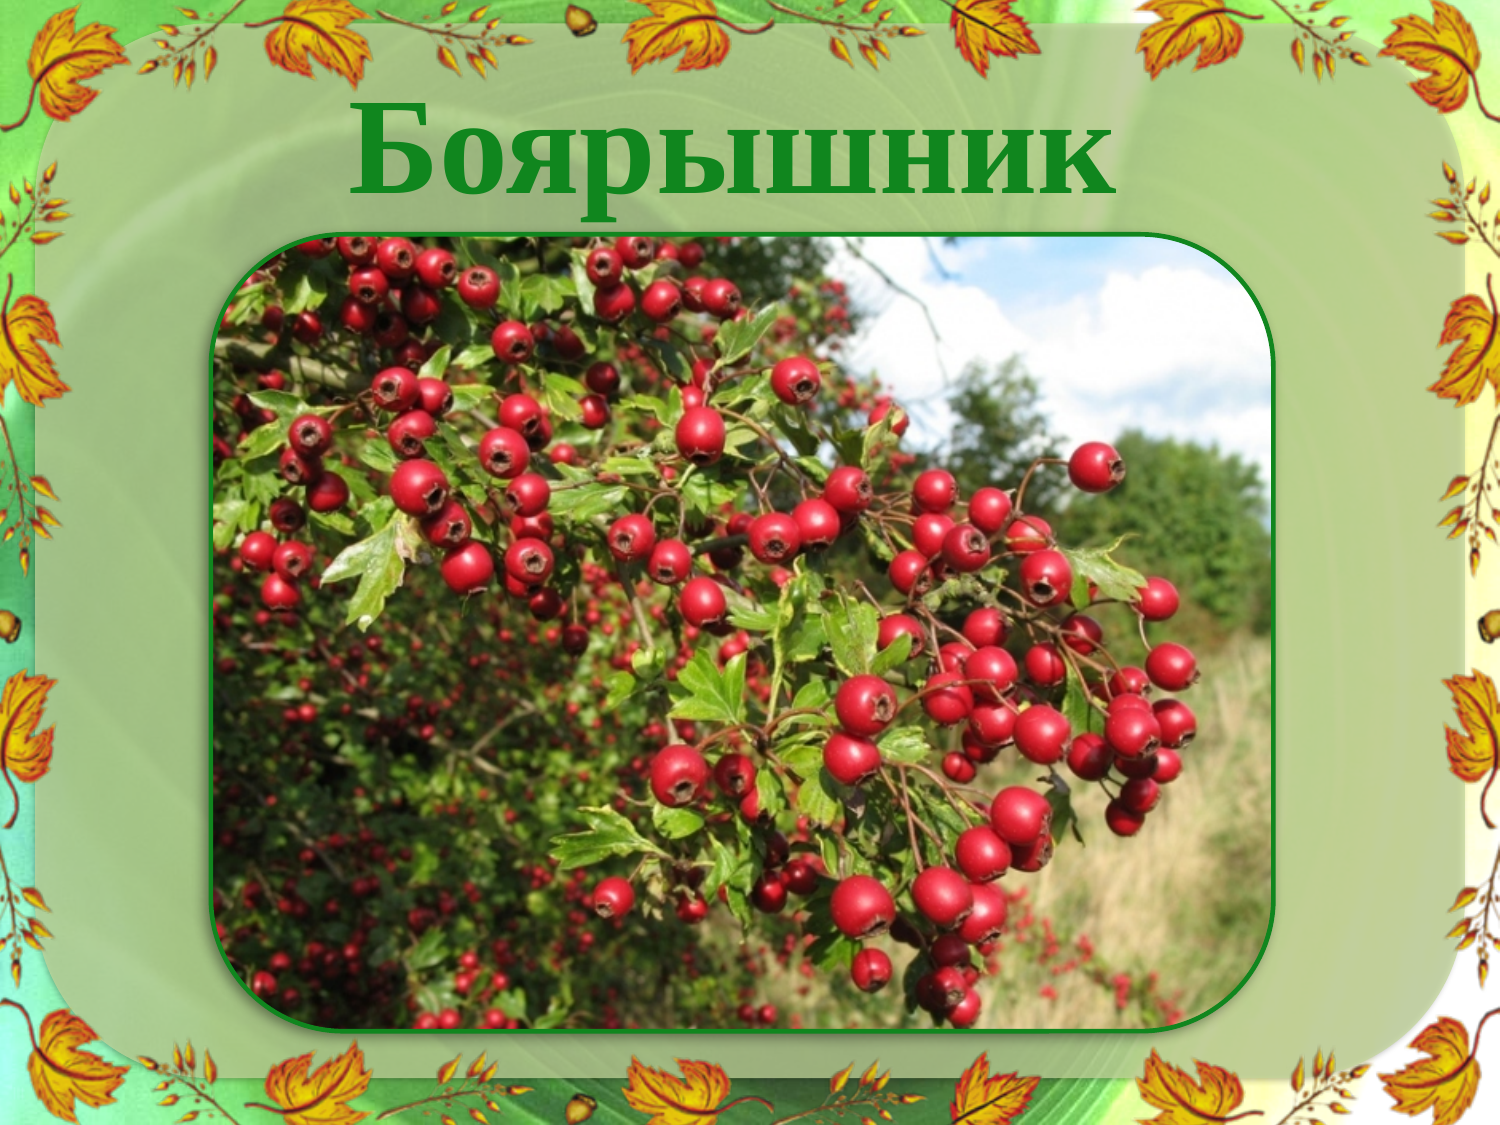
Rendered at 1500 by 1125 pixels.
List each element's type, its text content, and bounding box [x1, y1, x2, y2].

picture [0, 0, 1500, 1125]
title Боярышник [74, 44, 1426, 233]
